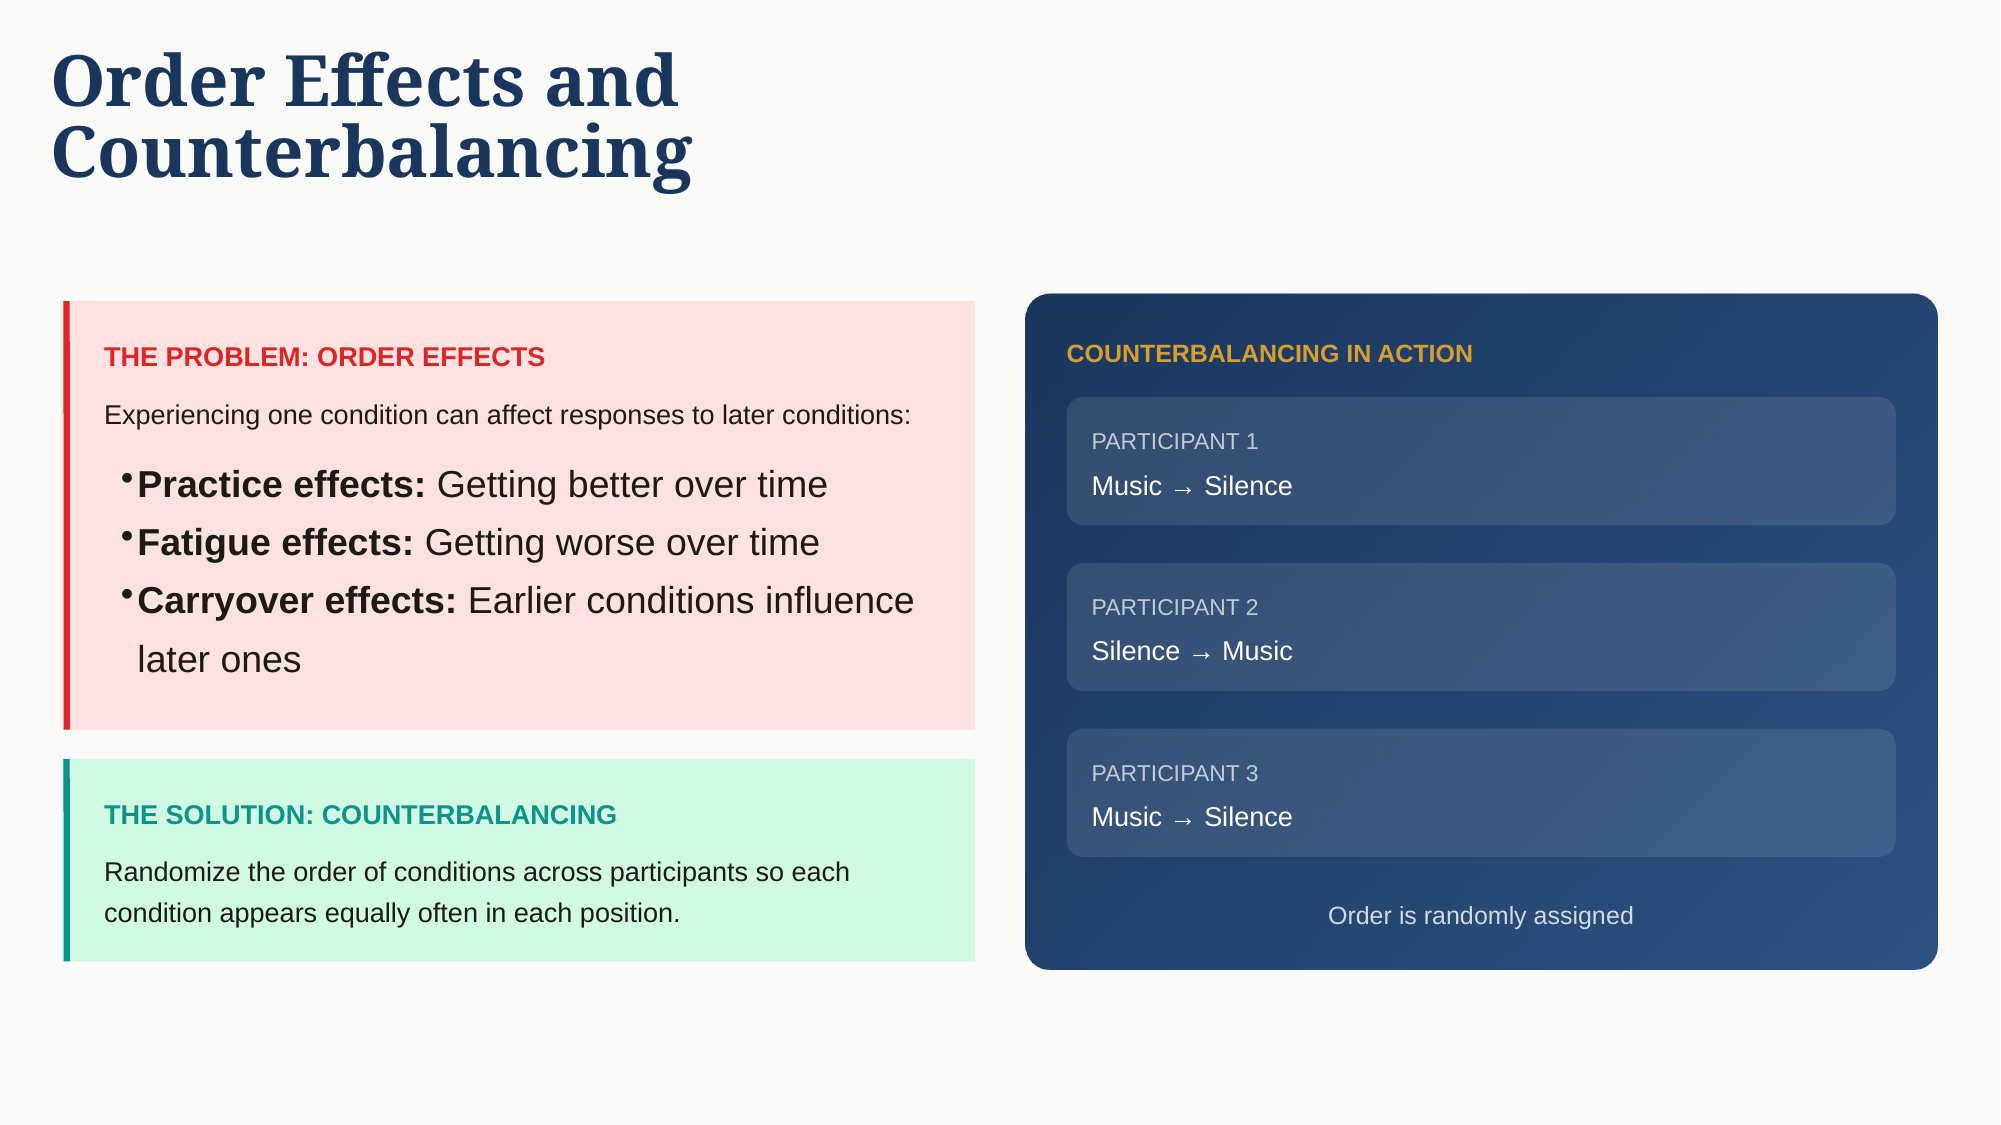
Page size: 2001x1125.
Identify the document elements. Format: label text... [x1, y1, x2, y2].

picture [1024, 291, 1938, 972]
text_box THE SOLUTION: COUNTERBALANCING [104, 792, 959, 830]
text_box Order Effects and Counterbalancing [50, 50, 1183, 121]
text_box Practice effects: Getting better over time Fatigue effects: Getting worse over time Carryover effects: Earlier conditions influence later ones [104, 446, 942, 697]
text_box [62, 301, 66, 730]
text_box Randomize the order of conditions across participants so each condition appears equally often in each position. [104, 846, 959, 928]
text_box [67, 301, 975, 730]
text_box THE PROBLEM: ORDER EFFECTS [104, 334, 959, 373]
text_box [62, 758, 66, 962]
text_box [67, 758, 975, 962]
text_box Experiencing one condition can affect responses to later conditions: [104, 388, 959, 430]
